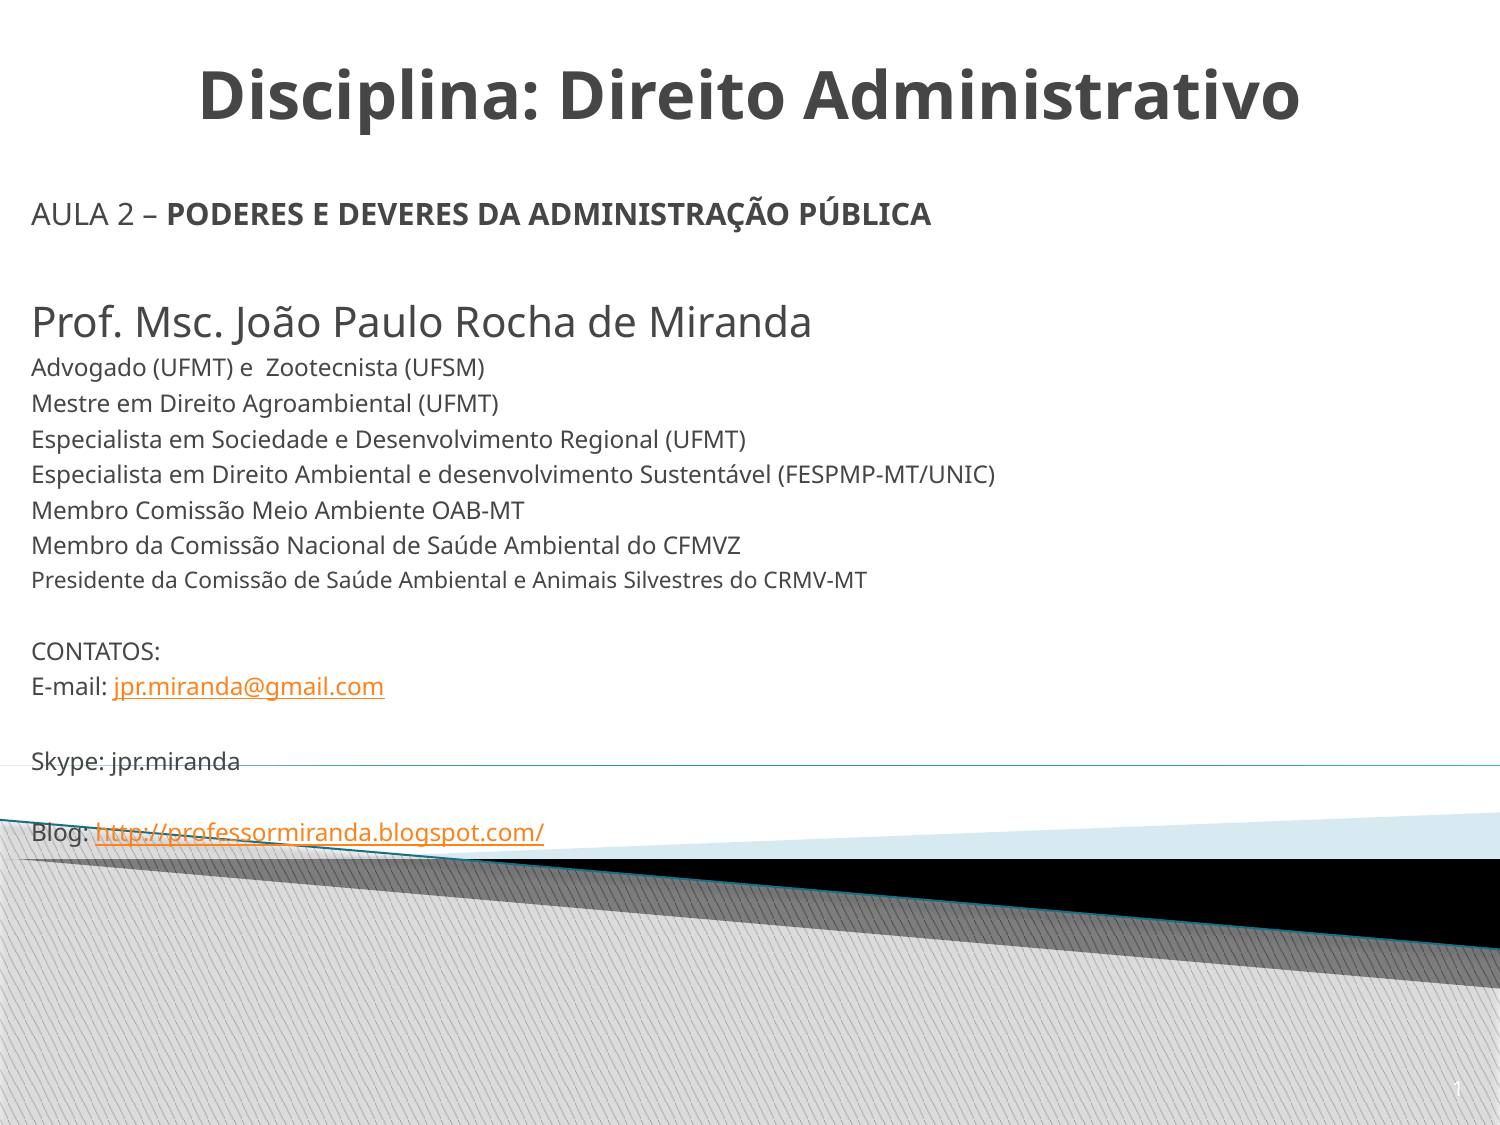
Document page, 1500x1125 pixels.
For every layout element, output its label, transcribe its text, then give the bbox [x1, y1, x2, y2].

title Disciplina: Direito Administrativo [0, 35, 1500, 141]
picture [118, 868, 1500, 989]
slide_number 1 [1418, 1051, 1479, 1112]
subtitle AULA 2 – PODERES E DEVERES DA ADMINISTRAÇÃO PÚBLICA Prof. Msc. João Paulo Rocha de Miranda Advogado (UFMT) e Zootecnista (UFSM) Mestre em Direito Agroambiental (UFMT) Especialista em Sociedade e Desenvolvimento Regional (UFMT) Especialista em Direito Ambiental e desenvolvimento Sustentável (FESPMP-MT/UNIC) Membro Comissão Meio Ambiente OAB-MT Membro da Comissão Nacional de Saúde Ambiental do CFMVZ Presidente da Comissão de Saúde Ambiental e Animais Silvestres do CRMV-MT CONTATOS: E-mail: jpr.miranda@gmail.com Skype: jpr.miranda Blog: http://professormiranda.blogspot.com/ [23, 187, 1454, 868]
